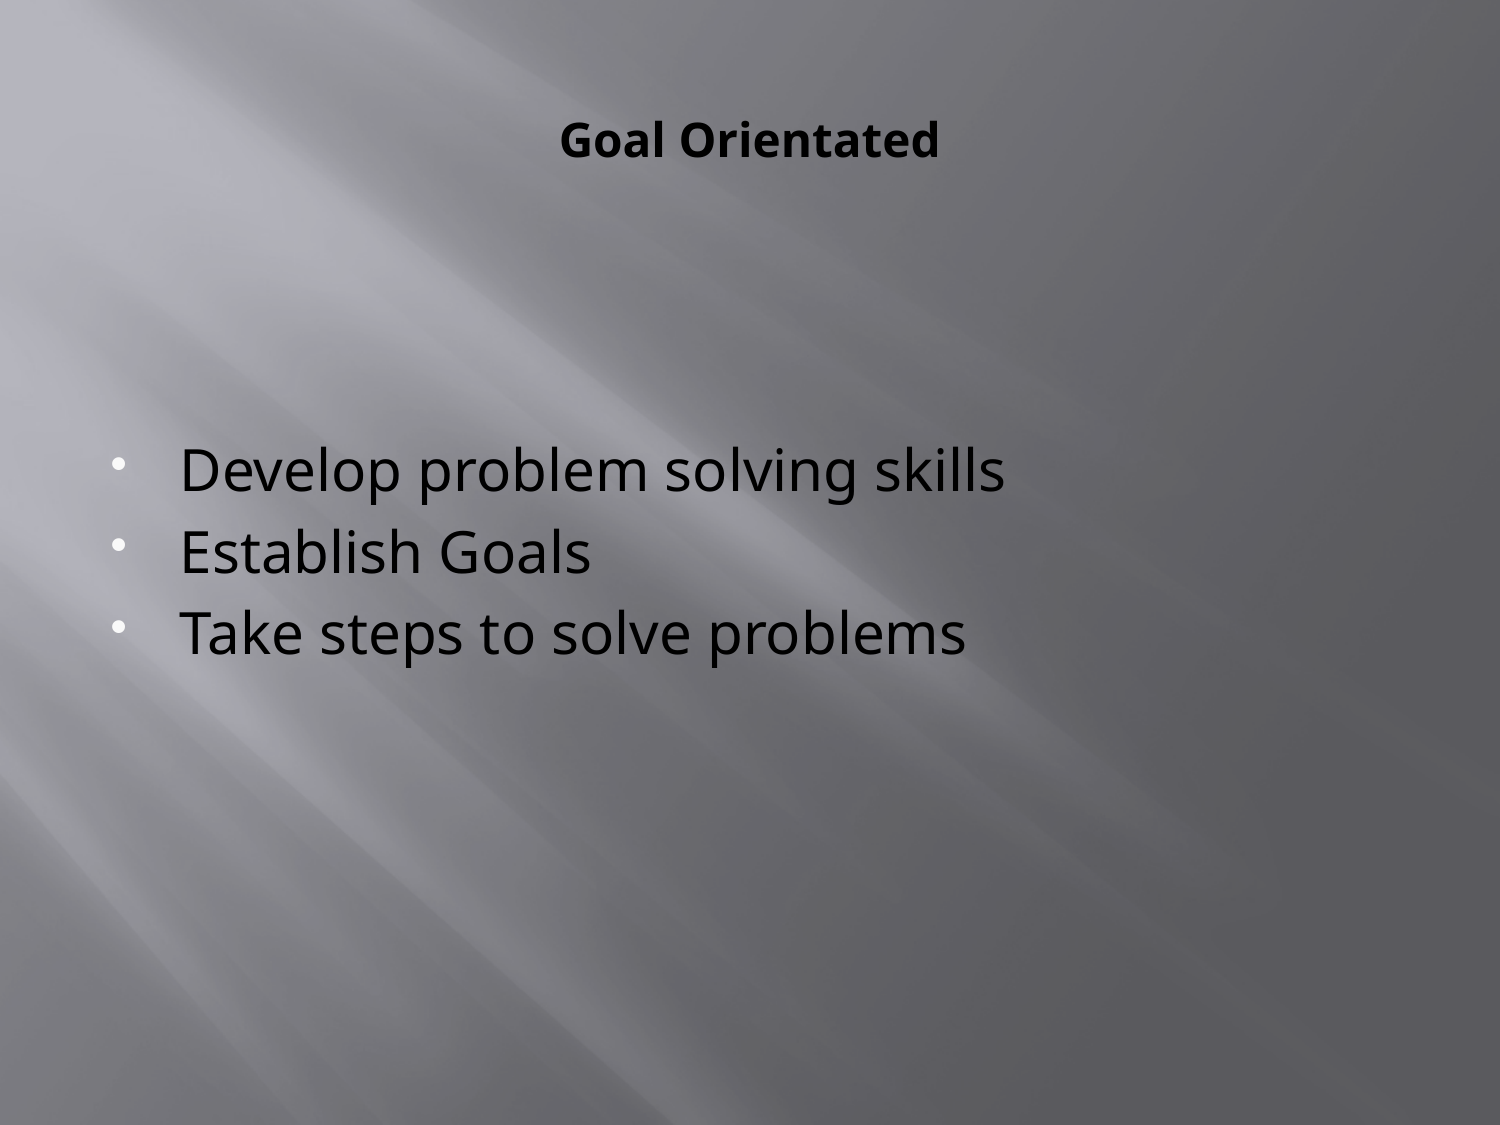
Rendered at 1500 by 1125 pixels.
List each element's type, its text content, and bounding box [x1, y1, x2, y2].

list Develop problem solving skills Establish Goals Take steps to solve problems [74, 262, 1426, 1036]
title Goal Orientated [75, 45, 1425, 233]
